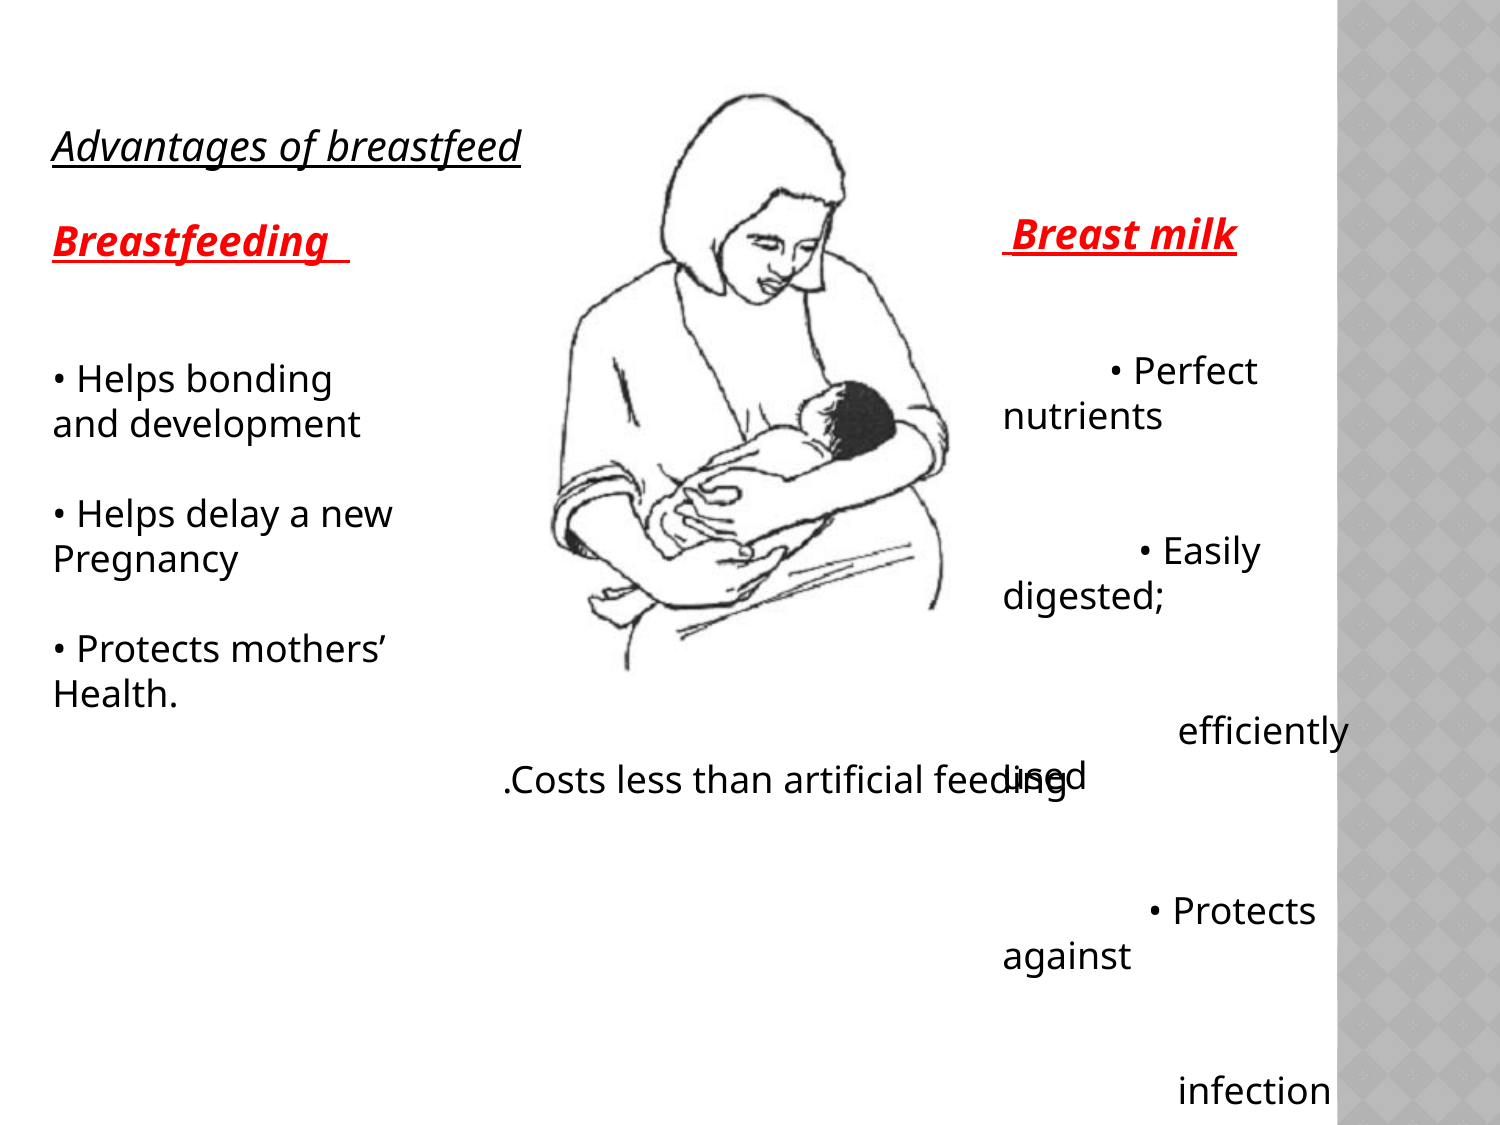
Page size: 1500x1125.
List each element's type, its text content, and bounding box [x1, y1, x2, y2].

text_box Advantages of breastfeed Breastfeeding • Helps bonding and development • Helps delay a new Pregnancy • Protects mothers’ Health. [37, 112, 1338, 993]
picture [537, 74, 971, 707]
text_box Breast milk • Perfect nutrients • Easily digested; efficiently used • Protects against infection [987, 200, 1438, 1120]
text_box .Costs less than artificial feeding [487, 748, 1200, 809]
